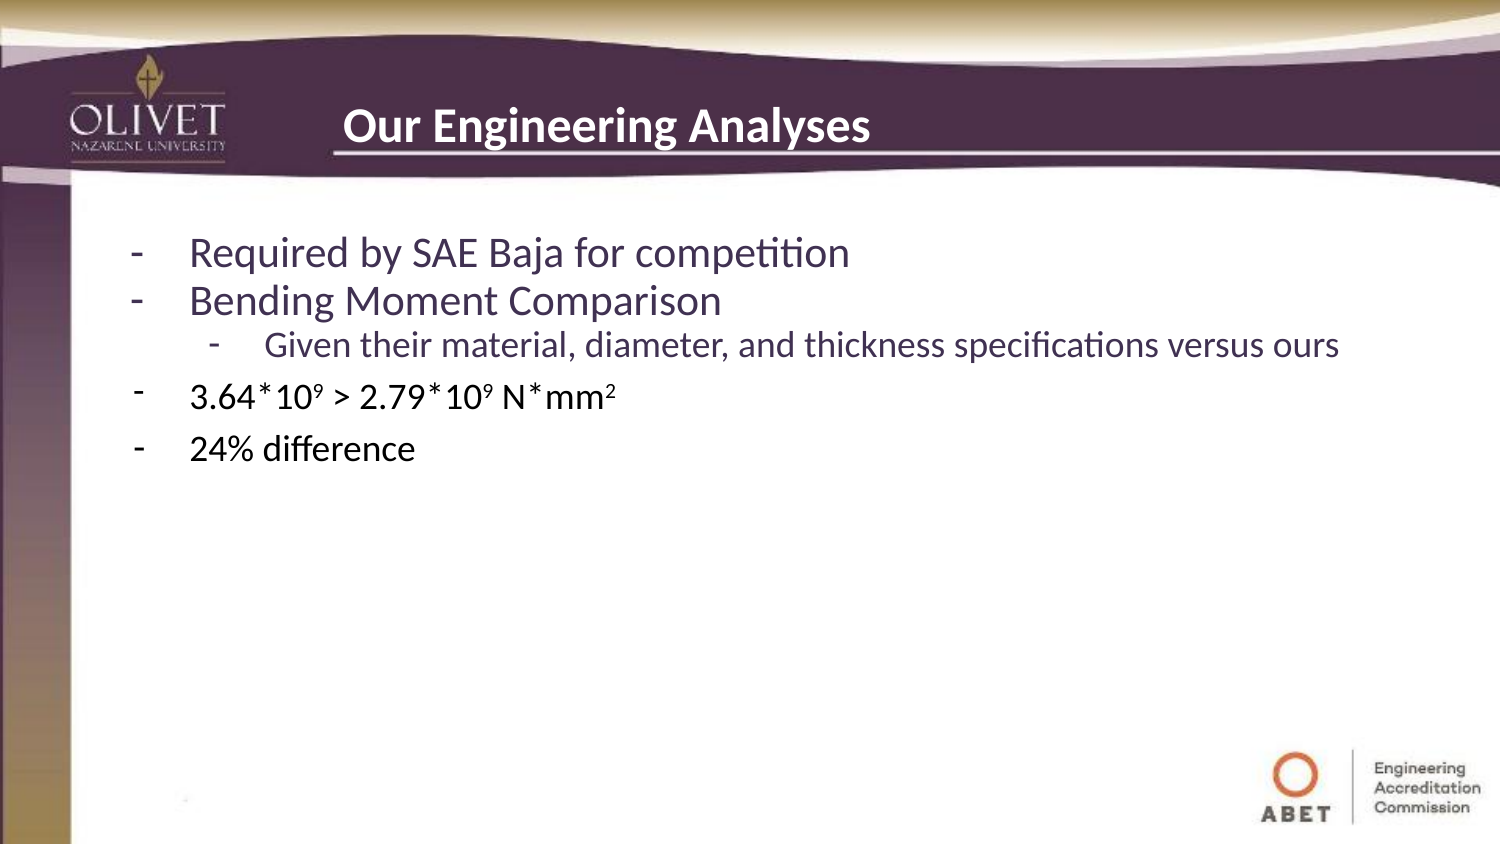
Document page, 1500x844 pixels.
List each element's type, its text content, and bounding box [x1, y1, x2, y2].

title Our Engineering Analyses [331, 44, 1397, 208]
list Required by SAE Baja for competition Bending Moment Comparison Given their material, diameter, and thickness specifications versus ours 3.64*109 > 2.79*109 N*mm2 24% difference [103, 224, 1397, 760]
picture [0, 0, 1500, 844]
